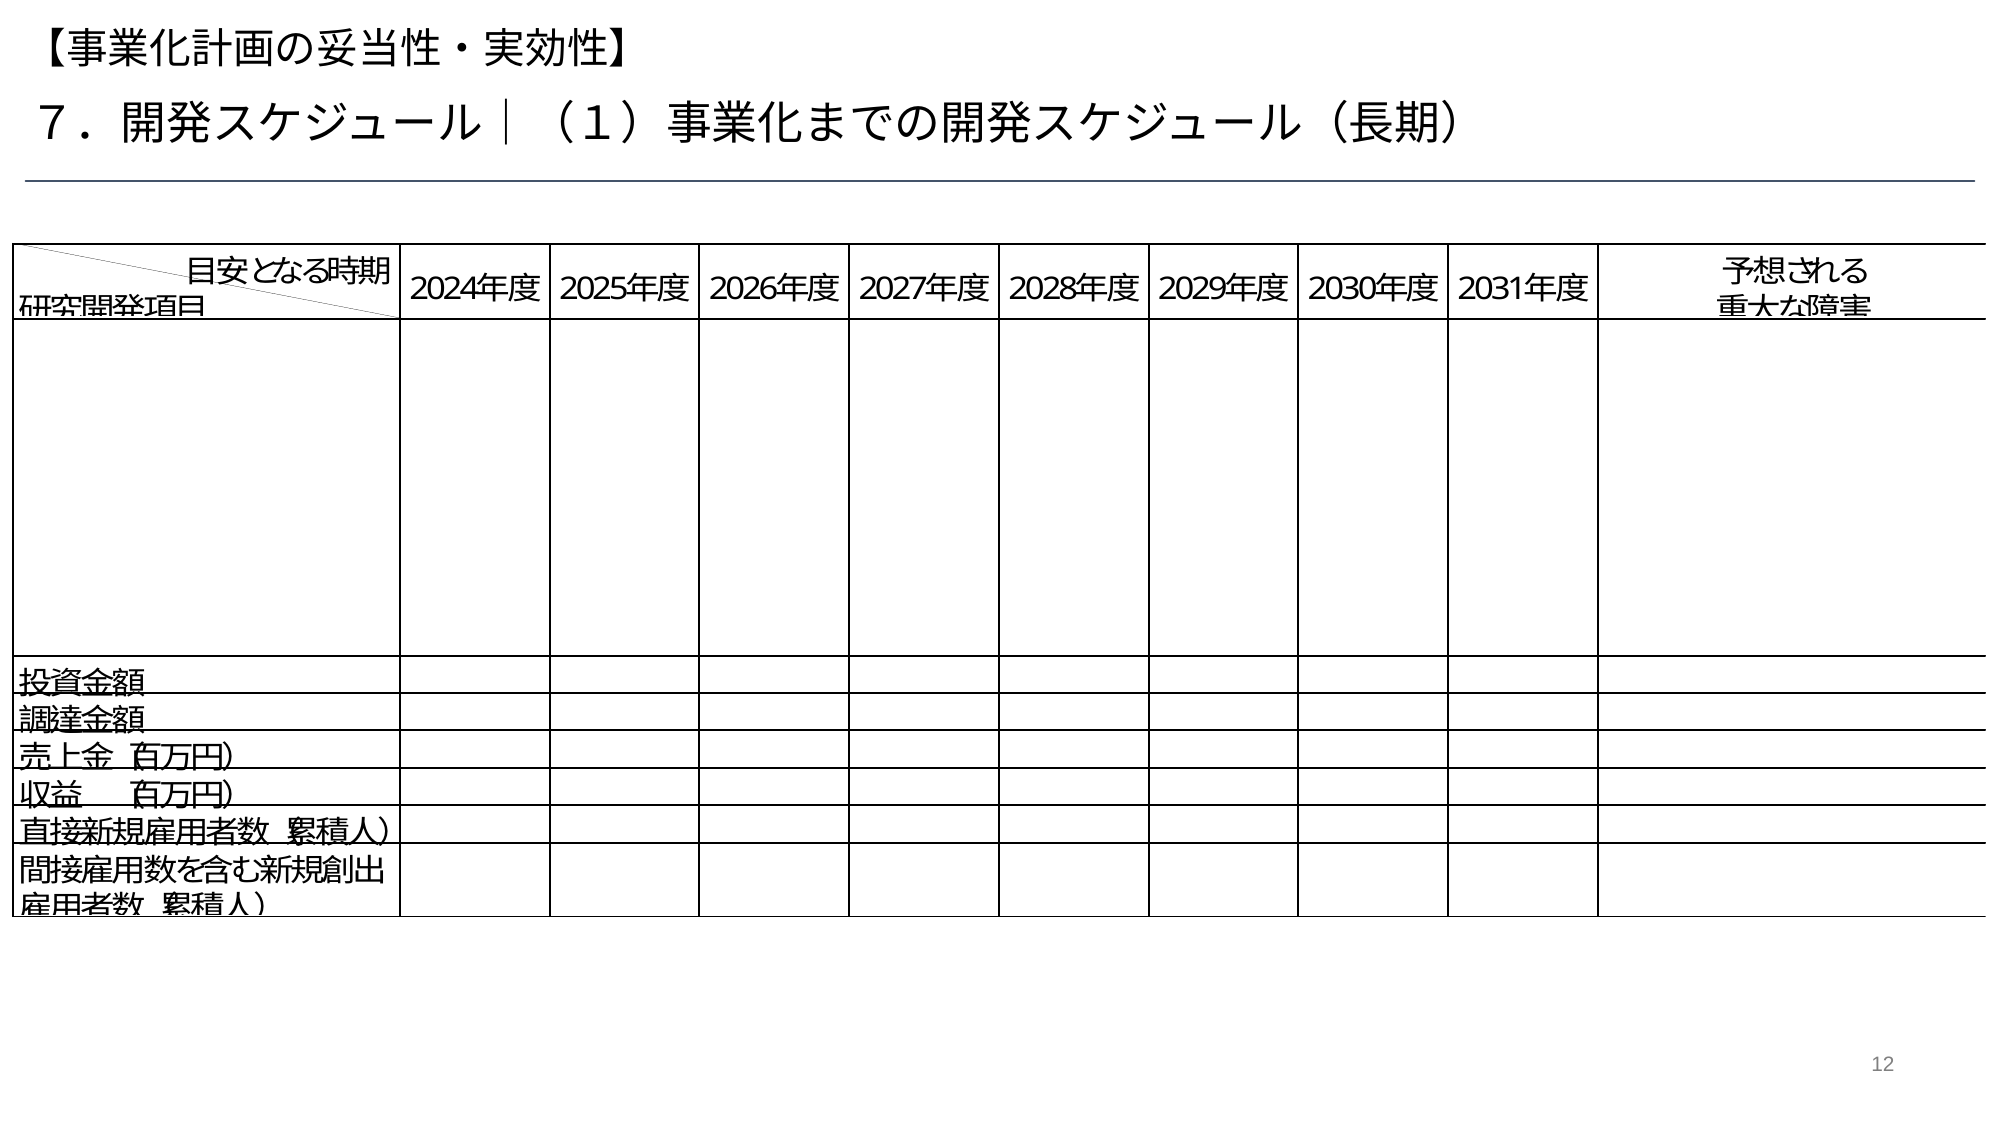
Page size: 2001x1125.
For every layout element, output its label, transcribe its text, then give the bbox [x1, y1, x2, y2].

text_box 【事業化計画の妥当性・実効性】 [24, 28, 1818, 74]
text_box ７．開発スケジュール｜（１）事業化までの開発スケジュール（長期） [29, 100, 1969, 150]
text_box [11, 242, 1988, 919]
